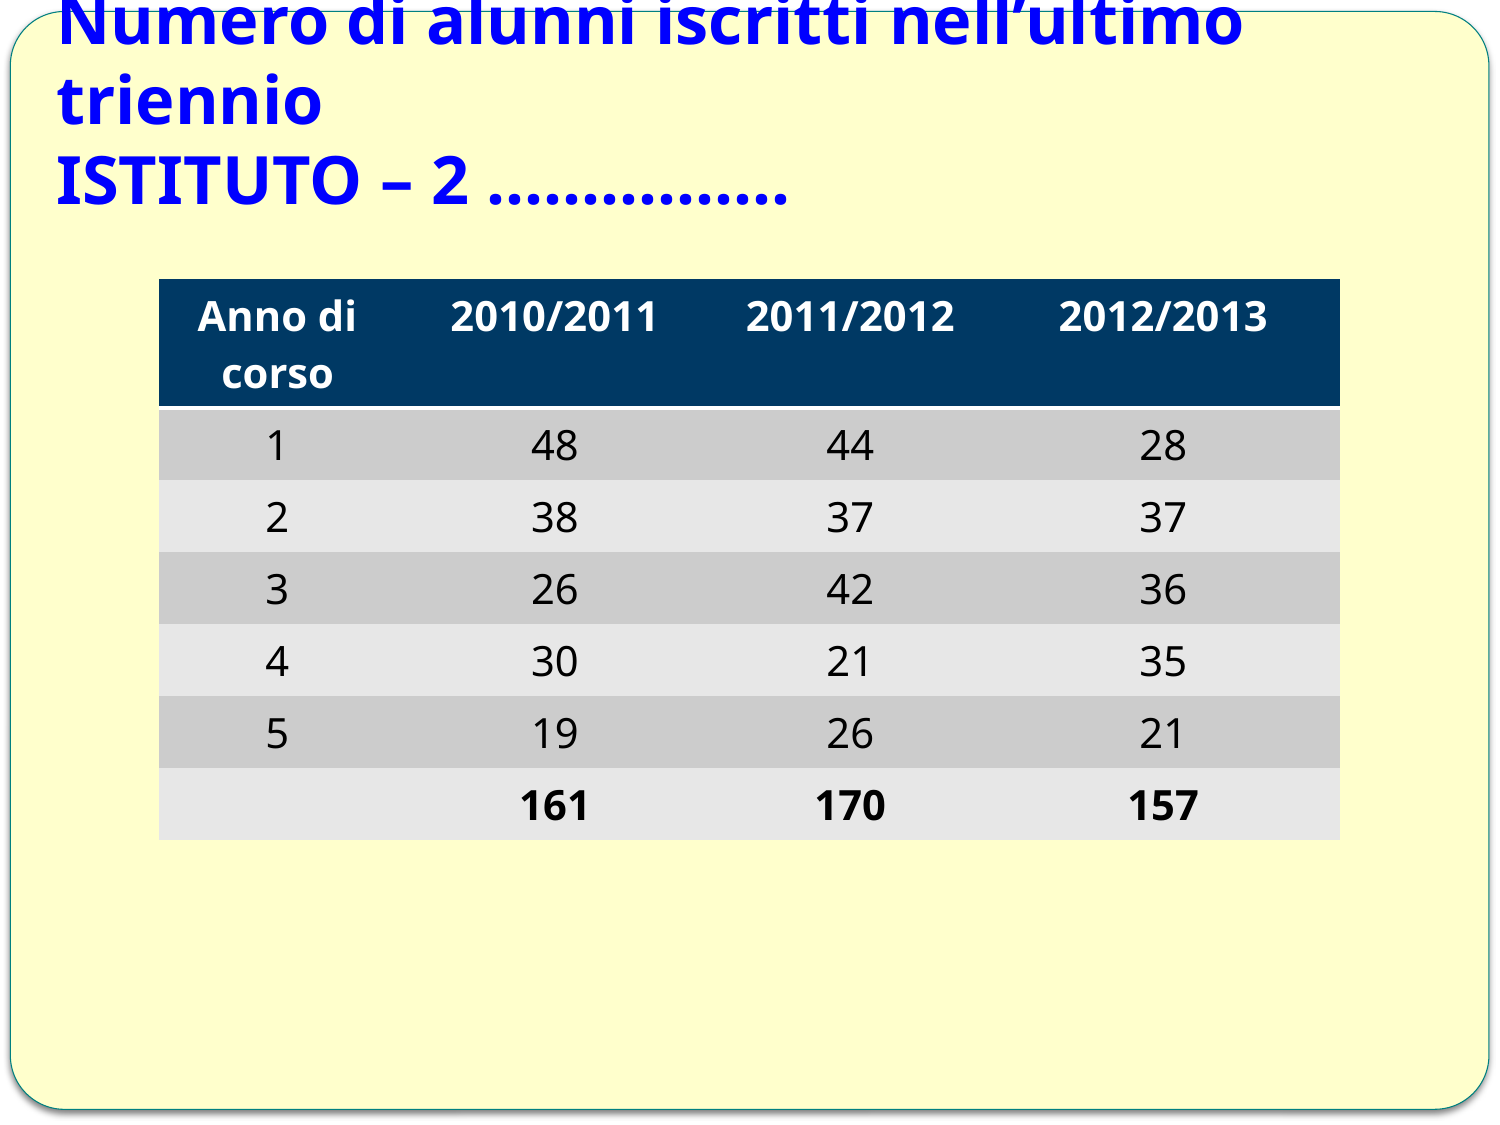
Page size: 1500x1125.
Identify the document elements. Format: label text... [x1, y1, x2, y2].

title Numero di alunni iscritti nell’ultimo triennio ISTITUTO – 2 ……………. [40, 44, 1460, 233]
table_cell 157 [986, 768, 1340, 840]
table_header 2010/2011 [396, 279, 715, 406]
table_cell 161 [396, 768, 715, 840]
table_cell 37 [986, 480, 1340, 552]
table_cell 38 [396, 480, 715, 552]
table_cell 37 [715, 480, 986, 552]
table_cell 30 [396, 624, 715, 696]
table_cell [159, 768, 396, 840]
table_cell 42 [715, 552, 986, 624]
table_cell 28 [986, 410, 1340, 480]
table_cell 35 [986, 624, 1340, 696]
table_cell 26 [396, 552, 715, 624]
table_cell 21 [715, 624, 986, 696]
table_header 2012/2013 [986, 279, 1340, 406]
table_cell 1 [159, 410, 396, 480]
table_header Anno di corso [159, 279, 396, 406]
table_cell 44 [715, 410, 986, 480]
table_cell 19 [396, 696, 715, 768]
table_cell 36 [986, 552, 1340, 624]
table_cell 170 [715, 768, 986, 840]
table_cell 4 [159, 624, 396, 696]
table_cell 26 [715, 696, 986, 768]
table_header 2011/2012 [715, 279, 986, 406]
table_cell 3 [159, 552, 396, 624]
table_cell 2 [159, 480, 396, 552]
table_cell 21 [986, 696, 1340, 768]
table_cell 48 [396, 410, 715, 480]
table_cell 5 [159, 696, 396, 768]
